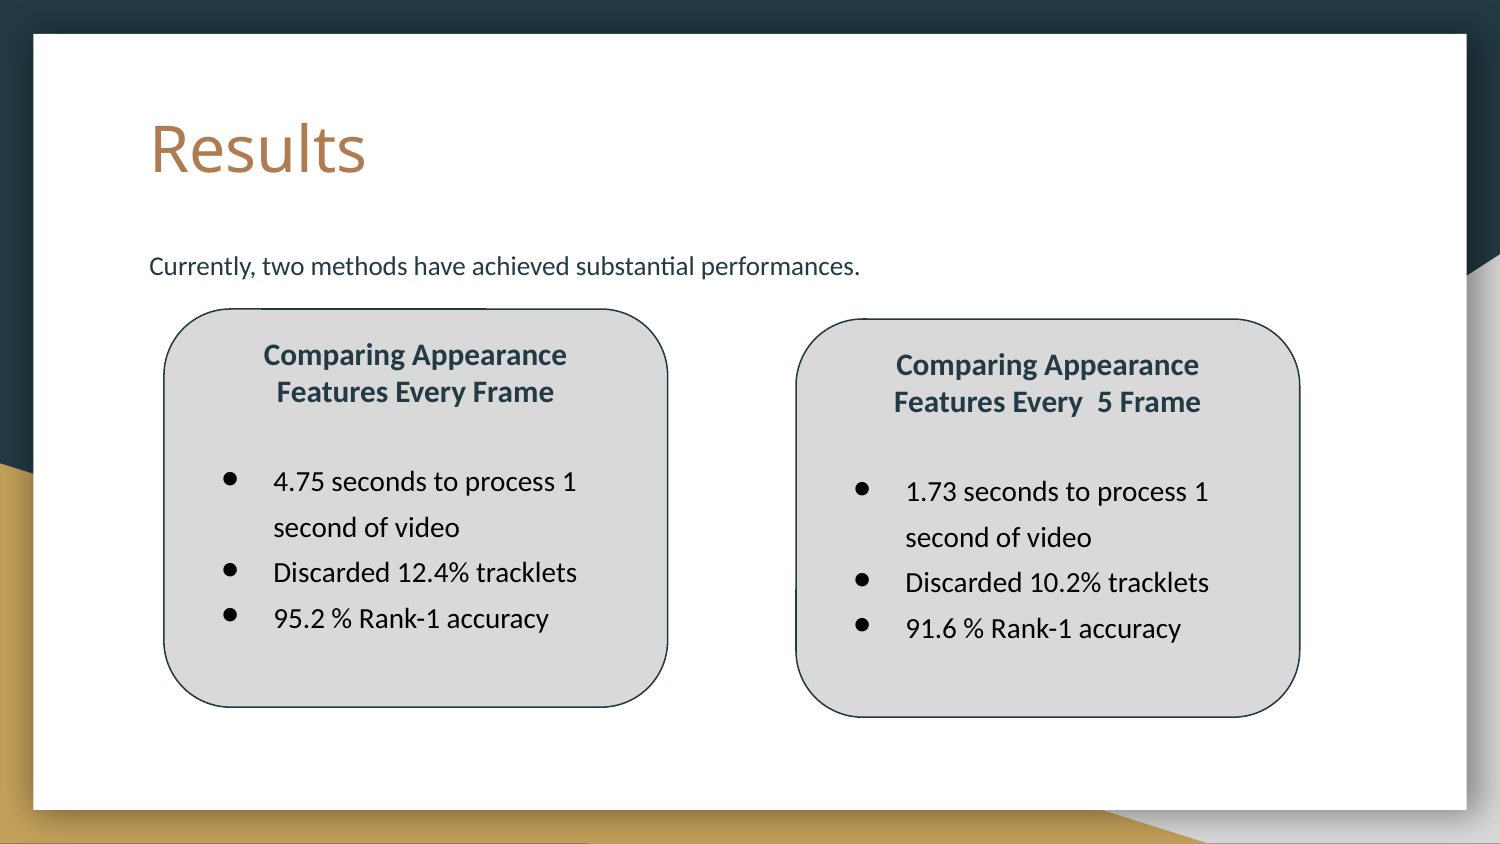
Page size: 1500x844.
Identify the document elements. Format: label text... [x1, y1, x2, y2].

list Currently, two methods have achieved substantial performances. [134, 228, 1366, 320]
text_box Comparing Appearance Features Every 5 Frame [858, 329, 1238, 406]
title Results [134, 92, 1366, 214]
text_box Comparing Appearance Features Every Frame [226, 319, 606, 396]
text_box 1.73 seconds to process 1 second of video Discarded 10.2% tracklets 91.6 % Rank-1 accuracy [796, 319, 1300, 718]
text_box 4.75 seconds to process 1 second of video Discarded 12.4% tracklets 95.2 % Rank-1 accuracy [163, 308, 668, 708]
